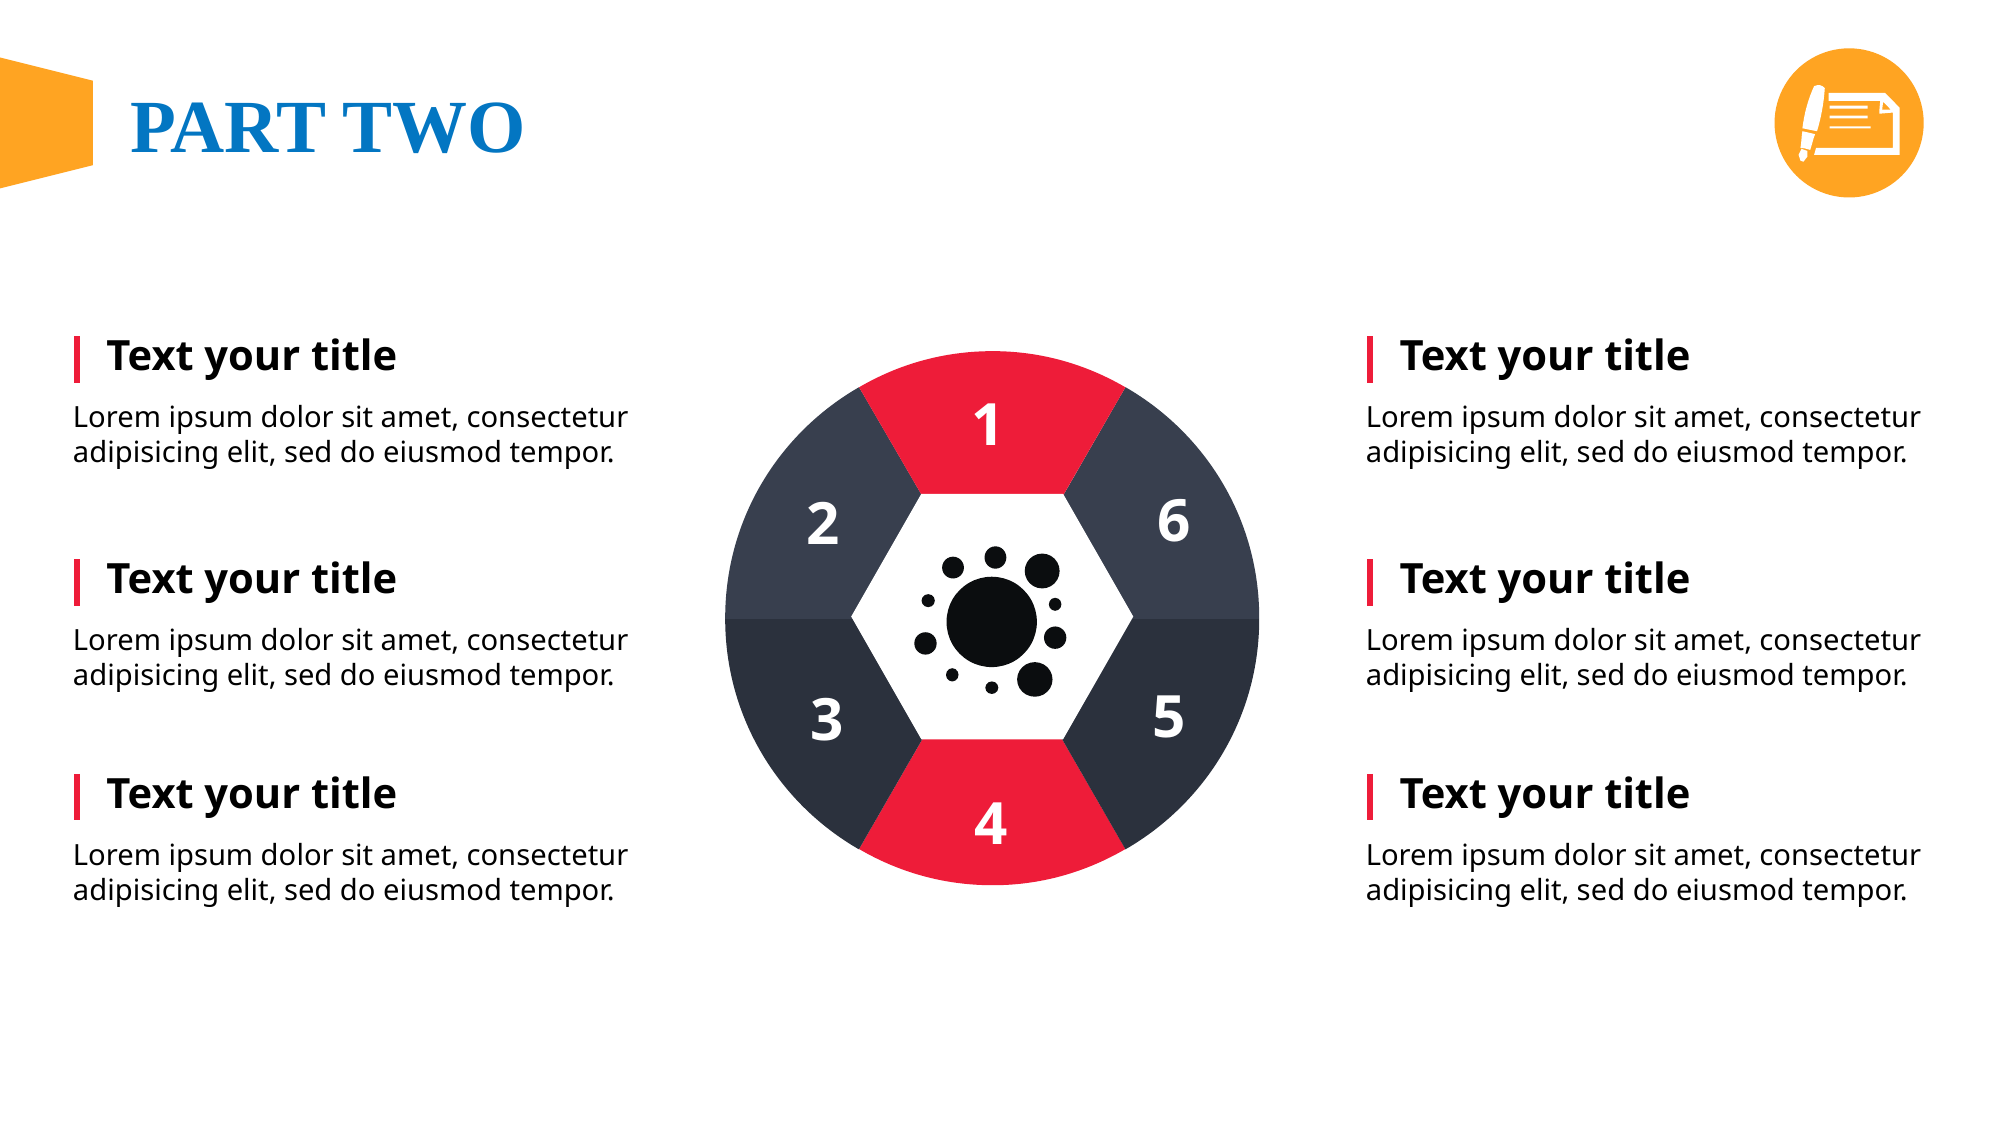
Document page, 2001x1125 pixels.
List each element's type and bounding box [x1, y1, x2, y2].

text_box [725, 351, 1260, 886]
text_box [1351, 321, 2000, 915]
text_box [57, 321, 719, 915]
text_box [914, 546, 1067, 697]
